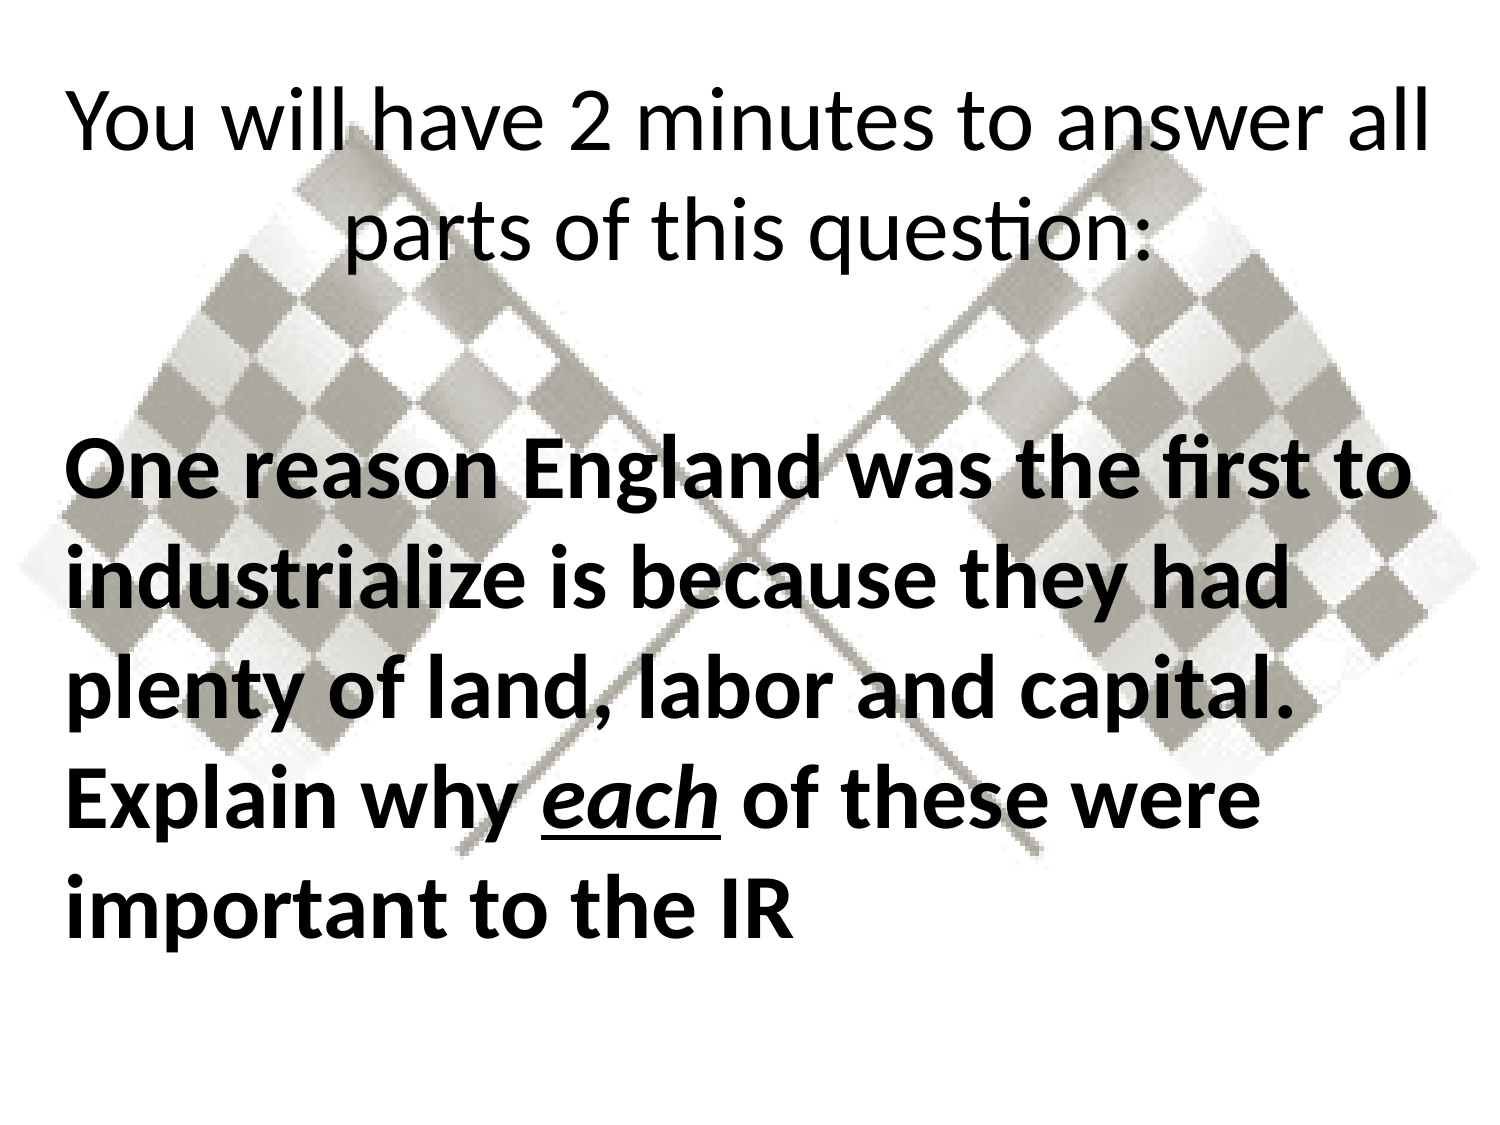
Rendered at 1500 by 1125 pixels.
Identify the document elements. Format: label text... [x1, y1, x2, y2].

picture [0, 112, 1500, 876]
title You will have 2 minutes to answer all parts of this question: [0, 45, 1500, 111]
text_box One reason England was the first to industrialize is because they had plenty of land, labor and capital. Explain why each of these were important to the IR [49, 884, 1488, 965]
